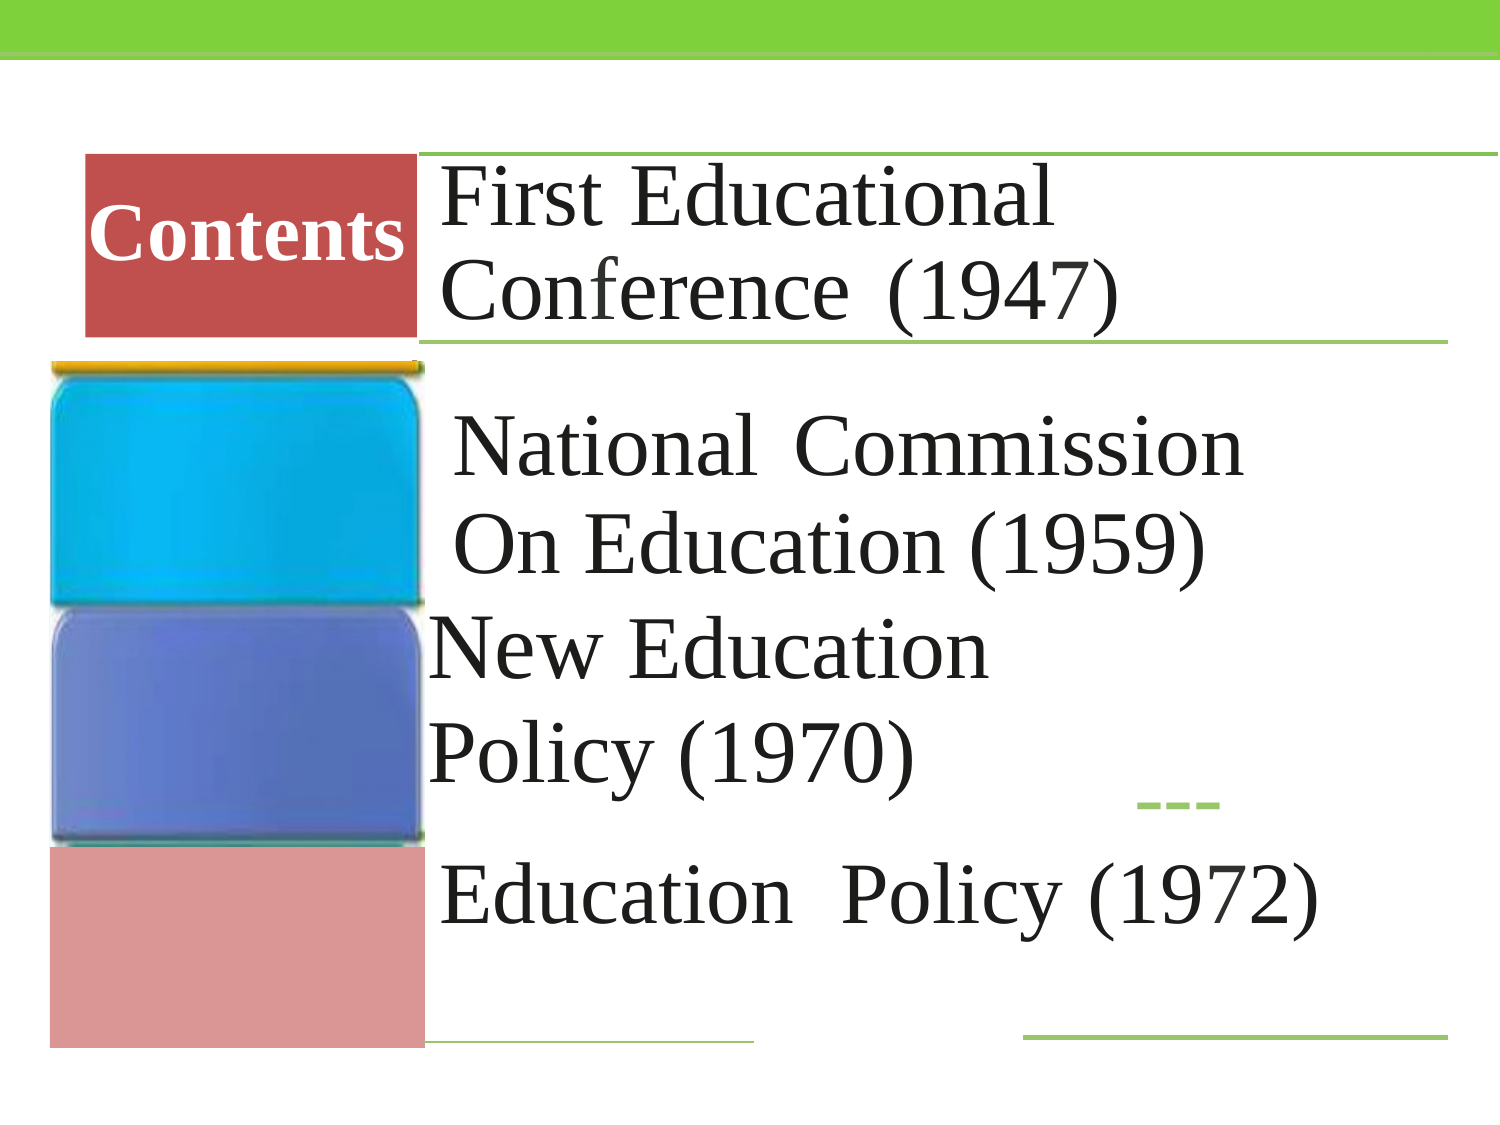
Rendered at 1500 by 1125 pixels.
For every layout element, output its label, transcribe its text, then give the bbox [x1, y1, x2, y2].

text_box [49, 847, 425, 1048]
text_box Contents [85, 153, 417, 338]
text_box First Educational Conference (1947) [437, 149, 1258, 321]
text_box New Education Policy (1970) [425, 599, 1452, 698]
text_box Education Policy (1972) [437, 849, 1450, 1025]
text_box [0, 0, 1500, 60]
text_box National Commission On Education (1959) [449, 399, 1425, 599]
text_box [49, 361, 425, 847]
text_box --- [1132, 752, 1249, 847]
